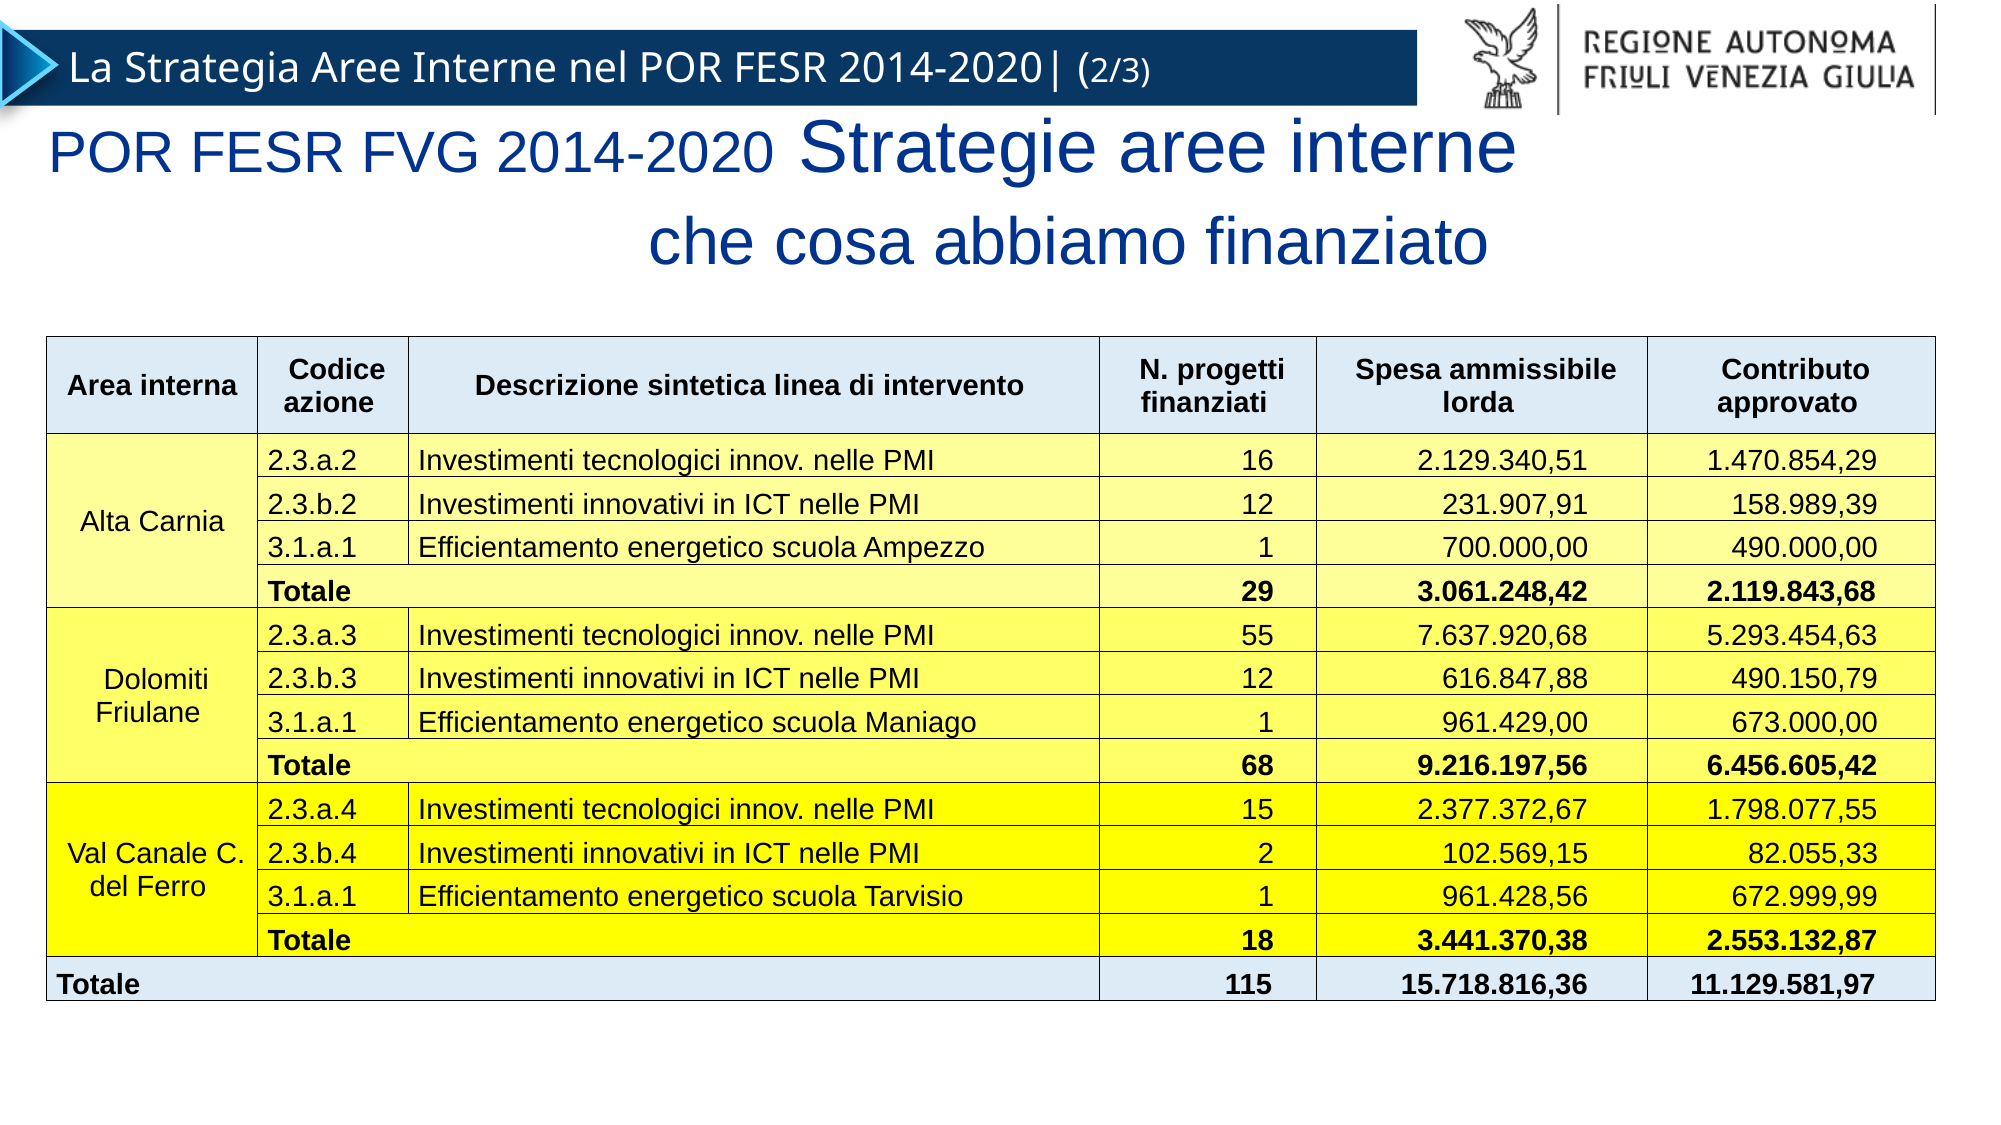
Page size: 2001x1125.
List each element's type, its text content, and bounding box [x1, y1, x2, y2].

table_cell 231.907,91 [1317, 477, 1647, 520]
table_cell 2.3.a.3 [258, 608, 408, 651]
table_header N. progetti finanziati [1100, 337, 1316, 433]
table_cell Investimenti innovativi in ICT nelle PMI [409, 477, 1099, 520]
table_cell 2.3.b.2 [258, 477, 408, 520]
table_header Area interna [47, 337, 257, 433]
table_cell 12 [1100, 652, 1316, 694]
table_cell 15 [1100, 783, 1316, 825]
table_cell 15.718.816,36 [1317, 957, 1647, 1000]
table_header Descrizione sintetica linea di intervento [409, 337, 1099, 433]
table_cell 2.377.372,67 [1317, 783, 1647, 825]
table_cell 2.129.340,51 [1317, 434, 1647, 476]
picture [1451, 4, 1936, 115]
table_cell 673.000,00 [1648, 695, 1935, 738]
table_cell 12 [1100, 477, 1316, 520]
table_cell 3.1.a.1 [258, 521, 408, 564]
table_cell 961.429,00 [1317, 695, 1647, 738]
table_cell 1 [1100, 695, 1316, 738]
table_cell 11.129.581,97 [1648, 957, 1935, 1000]
table_cell Investimenti tecnologici innov. nelle PMI [409, 783, 1099, 825]
table_header Codice azione [258, 337, 408, 433]
table_cell 16 [1100, 434, 1316, 476]
table_cell 961.428,56 [1317, 870, 1647, 913]
table_cell 700.000,00 [1317, 521, 1647, 564]
table_cell 1 [1100, 521, 1316, 564]
table_cell 3.1.a.1 [258, 695, 408, 738]
table_cell 7.637.920,68 [1317, 608, 1647, 651]
table_cell 3.061.248,42 [1317, 565, 1647, 607]
table_cell 616.847,88 [1317, 652, 1647, 694]
table_cell 18 [1100, 914, 1316, 956]
text_box POR FESR FVG 2014-2020 Strategie aree interne che cosa abbiamo finanziato [46, 115, 1566, 280]
table_cell Investimenti innovativi in ICT nelle PMI [409, 652, 1099, 694]
text_box [31, 98, 43, 107]
table_cell Investimenti tecnologici innov. nelle PMI [409, 434, 1099, 476]
table_cell Efficientamento energetico scuola Maniago [409, 695, 1099, 738]
table_cell 1.470.854,29 [1648, 434, 1935, 476]
table_cell 82.055,33 [1648, 826, 1935, 869]
table_header Spesa ammissibile lorda [1317, 337, 1647, 433]
table_cell Val Canale C. del Ferro [47, 783, 257, 956]
table_cell 1.798.077,55 [1648, 783, 1935, 825]
text_box La Strategia Aree Interne nel POR FESR 2014-2020| (2/3) [43, 39, 1563, 174]
table_cell 1 [1100, 870, 1316, 913]
table_cell 2.553.132,87 [1648, 914, 1935, 956]
table_cell 29 [1100, 565, 1316, 607]
table_header Contributo approvato [1648, 337, 1935, 433]
table_cell Totale [258, 565, 1099, 607]
table_cell 3.1.a.1 [258, 870, 408, 913]
table_cell Alta Carnia [47, 434, 257, 607]
table_cell 115 [1100, 957, 1316, 1000]
table_cell 158.989,39 [1648, 477, 1935, 520]
table_cell 102.569,15 [1317, 826, 1647, 869]
table_cell Efficientamento energetico scuola Tarvisio [409, 870, 1099, 913]
table_cell 55 [1100, 608, 1316, 651]
text_box [0, 21, 43, 107]
table_cell Efficientamento energetico scuola Ampezzo [409, 521, 1099, 564]
table_cell 490.000,00 [1648, 521, 1935, 564]
table_cell 68 [1100, 739, 1316, 782]
table_cell 2.3.b.4 [258, 826, 408, 869]
table_cell 2.3.b.3 [258, 652, 408, 694]
table_cell Totale [258, 739, 1099, 782]
table_cell 2.119.843,68 [1648, 565, 1935, 607]
table_cell 9.216.197,56 [1317, 739, 1647, 782]
table_cell Investimenti tecnologici innov. nelle PMI [409, 608, 1099, 651]
table_cell 2 [1100, 826, 1316, 869]
table_cell 2.3.a.4 [258, 783, 408, 825]
table_cell 672.999,99 [1648, 870, 1935, 913]
table_cell Investimenti innovativi in ICT nelle PMI [409, 826, 1099, 869]
table_cell Totale [47, 957, 1099, 1000]
table_cell 2.3.a.2 [258, 434, 408, 476]
table_cell 5.293.454,63 [1648, 608, 1935, 651]
table_cell 6.456.605,42 [1648, 739, 1935, 782]
text_box [15, 29, 1418, 50]
table_cell Dolomiti Friulane [47, 608, 257, 782]
table_cell Totale [258, 914, 1099, 956]
table_cell 3.441.370,38 [1317, 914, 1647, 956]
table_cell 490.150,79 [1648, 652, 1935, 694]
